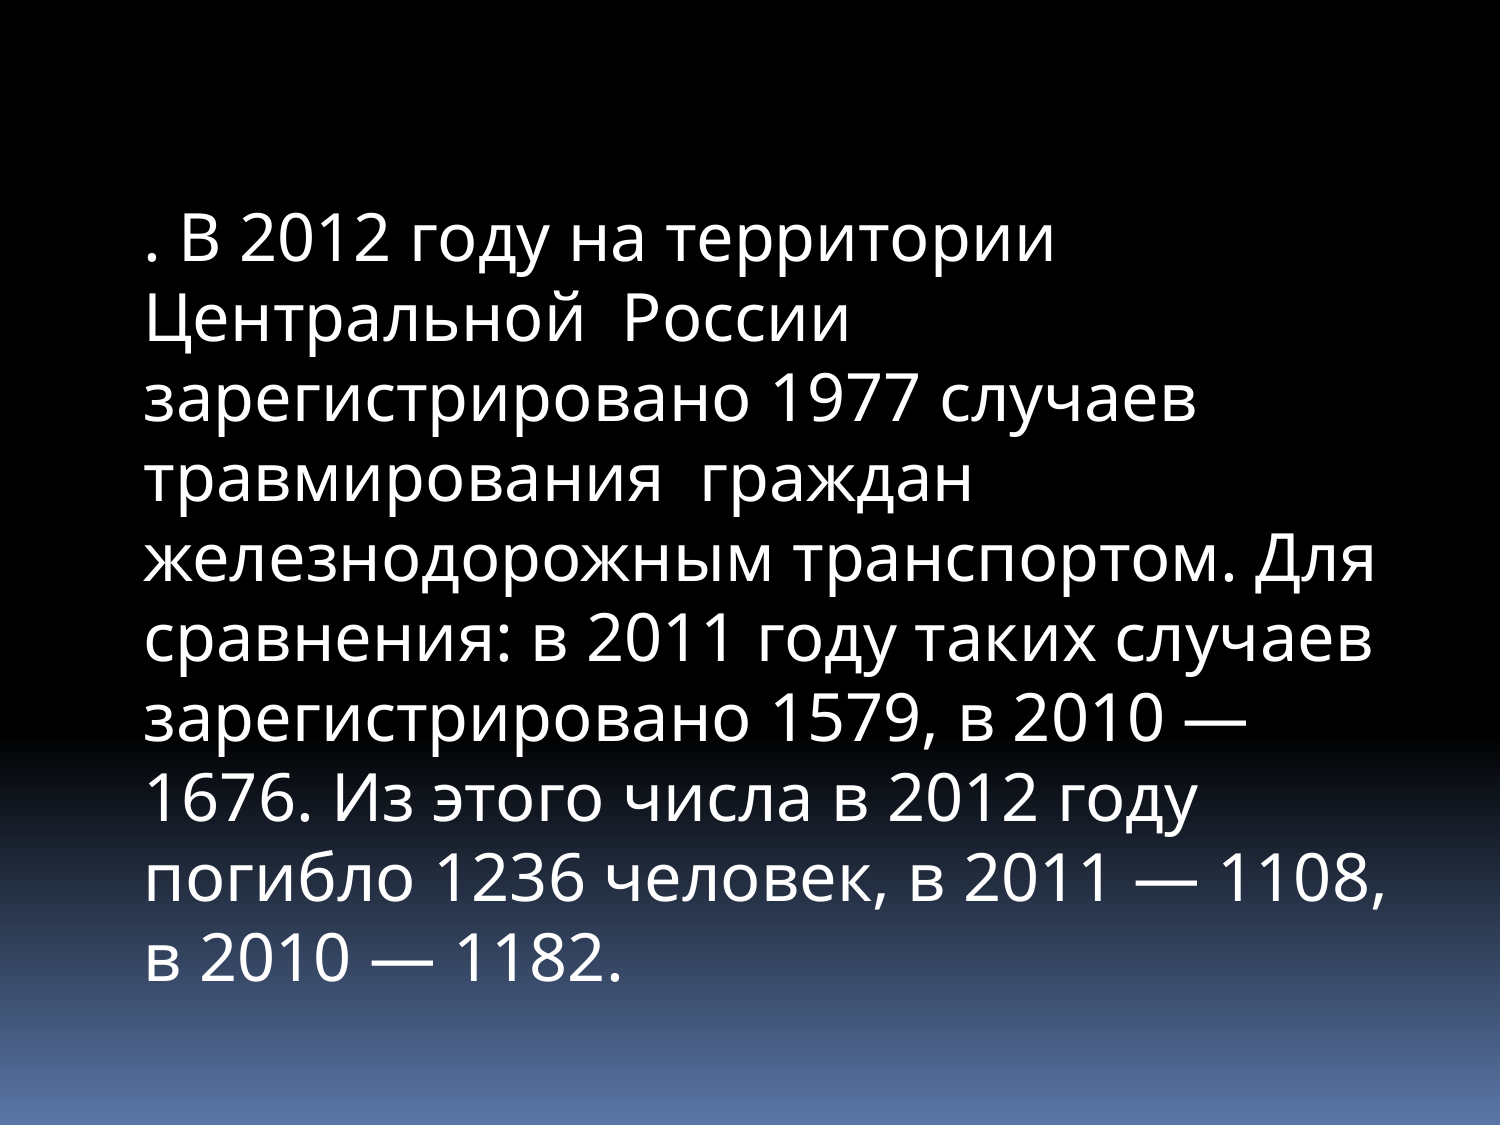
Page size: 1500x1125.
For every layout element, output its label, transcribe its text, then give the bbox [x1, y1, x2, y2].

text_box . В 2012 году на территории Центральной России зарегистрировано 1977 случаев травмирования граждан железнодорожным транспортом. Для сравнения: в 2011 году таких случаев зарегистрировано 1579, в 2010 — 1676. Из этого числа в 2012 году погибло 1236 человек, в 2011 — 1108, в 2010 — 1182. [128, 187, 1418, 1092]
